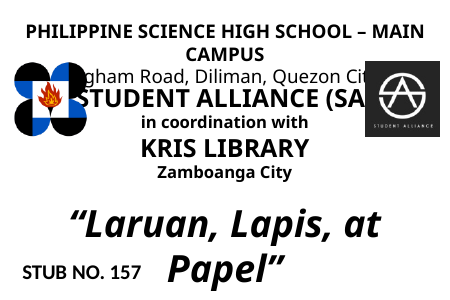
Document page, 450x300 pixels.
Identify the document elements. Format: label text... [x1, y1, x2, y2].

picture [12, 60, 88, 137]
text_box STUDENT ALLIANCE (SA) in coordination with KRIS LIBRARY Zamboanga City [0, 74, 450, 190]
text_box STUB NO. 157 [7, 251, 213, 292]
text_box PHILIPPINE SCIENCE HIGH SCHOOL – MAIN CAMPUS Agham Road, Diliman, Quezon City [0, 12, 450, 74]
text_box “Laruan, Lapis, at Papel” [0, 192, 450, 298]
picture [364, 60, 441, 137]
